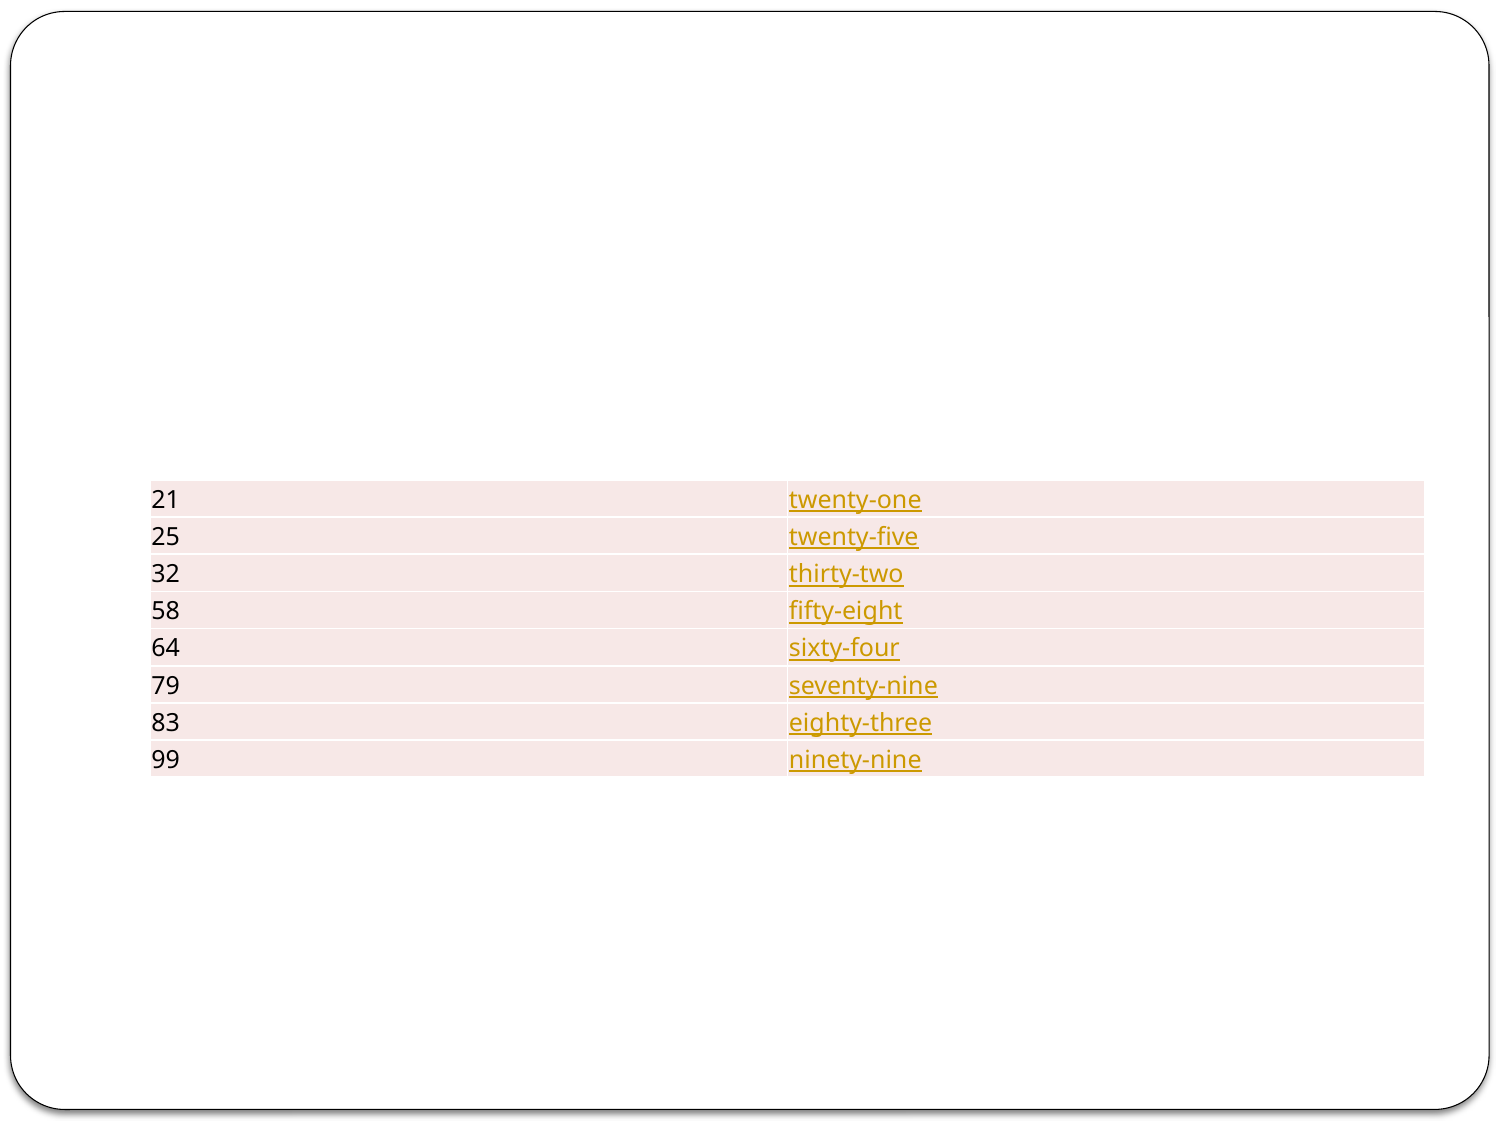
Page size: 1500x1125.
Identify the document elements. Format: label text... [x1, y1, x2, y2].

table_cell 58 [151, 592, 787, 628]
table_cell 32 [151, 555, 787, 591]
table_cell 64 [151, 629, 787, 665]
table_cell 83 [151, 704, 787, 739]
table_cell 25 [151, 518, 787, 553]
table_header twenty-one [788, 481, 1424, 516]
table_cell ninety-nine [788, 741, 1424, 776]
table_cell 79 [151, 667, 787, 702]
table_cell fifty-eight [788, 592, 1424, 628]
table_cell 99 [151, 741, 787, 776]
table_cell sixty-four [788, 629, 1424, 665]
table_cell eighty-three [788, 704, 1424, 739]
table_header 21 [151, 481, 787, 516]
table_cell seventy-nine [788, 667, 1424, 702]
table_cell twenty-five [788, 518, 1424, 553]
table_cell thirty-two [788, 555, 1424, 591]
